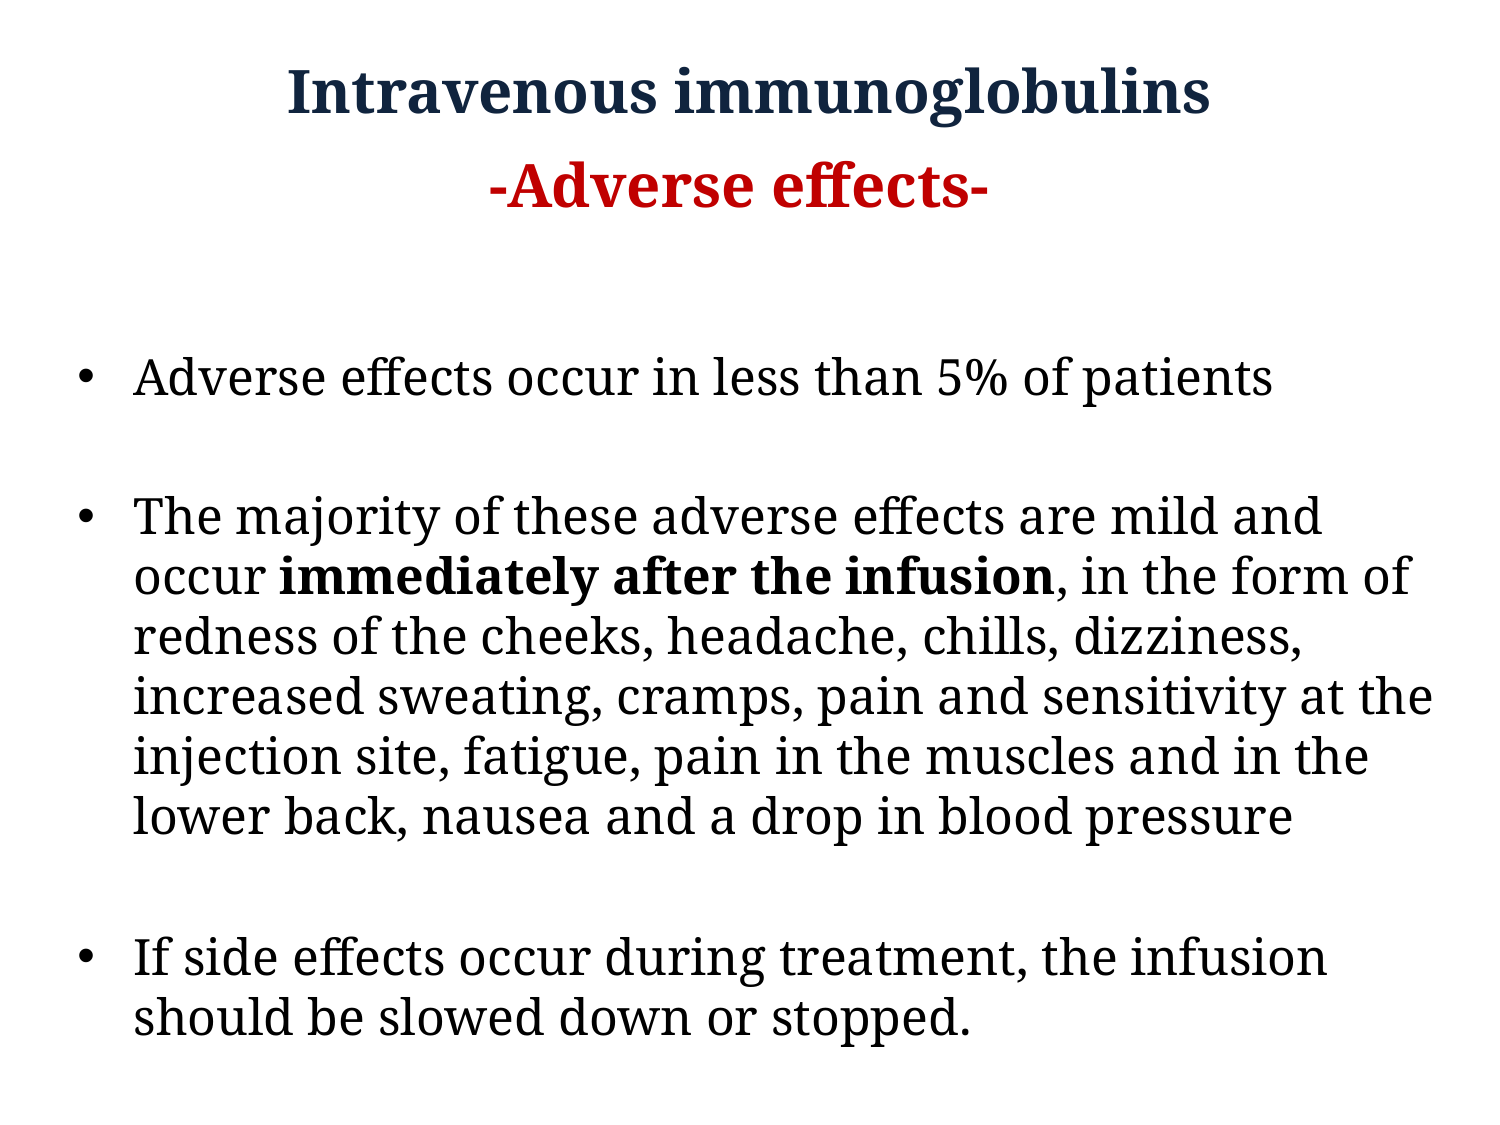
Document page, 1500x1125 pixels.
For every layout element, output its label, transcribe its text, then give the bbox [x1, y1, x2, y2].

title Intravenous immunoglobulins -Adverse effects- [75, 45, 1425, 233]
list Adverse effects occur in less than 5% of patients The majority of these adverse effects are mild and occur immediately after the infusion, in the form of redness of the cheeks, headache, chills, dizziness, increased sweating, cramps, pain and sensitivity at the injection site, fatigue, pain in the muscles and in the lower back, nausea and a drop in blood pressure If side effects occur during treatment, the infusion should be slowed down or stopped. [62, 337, 1463, 1080]
